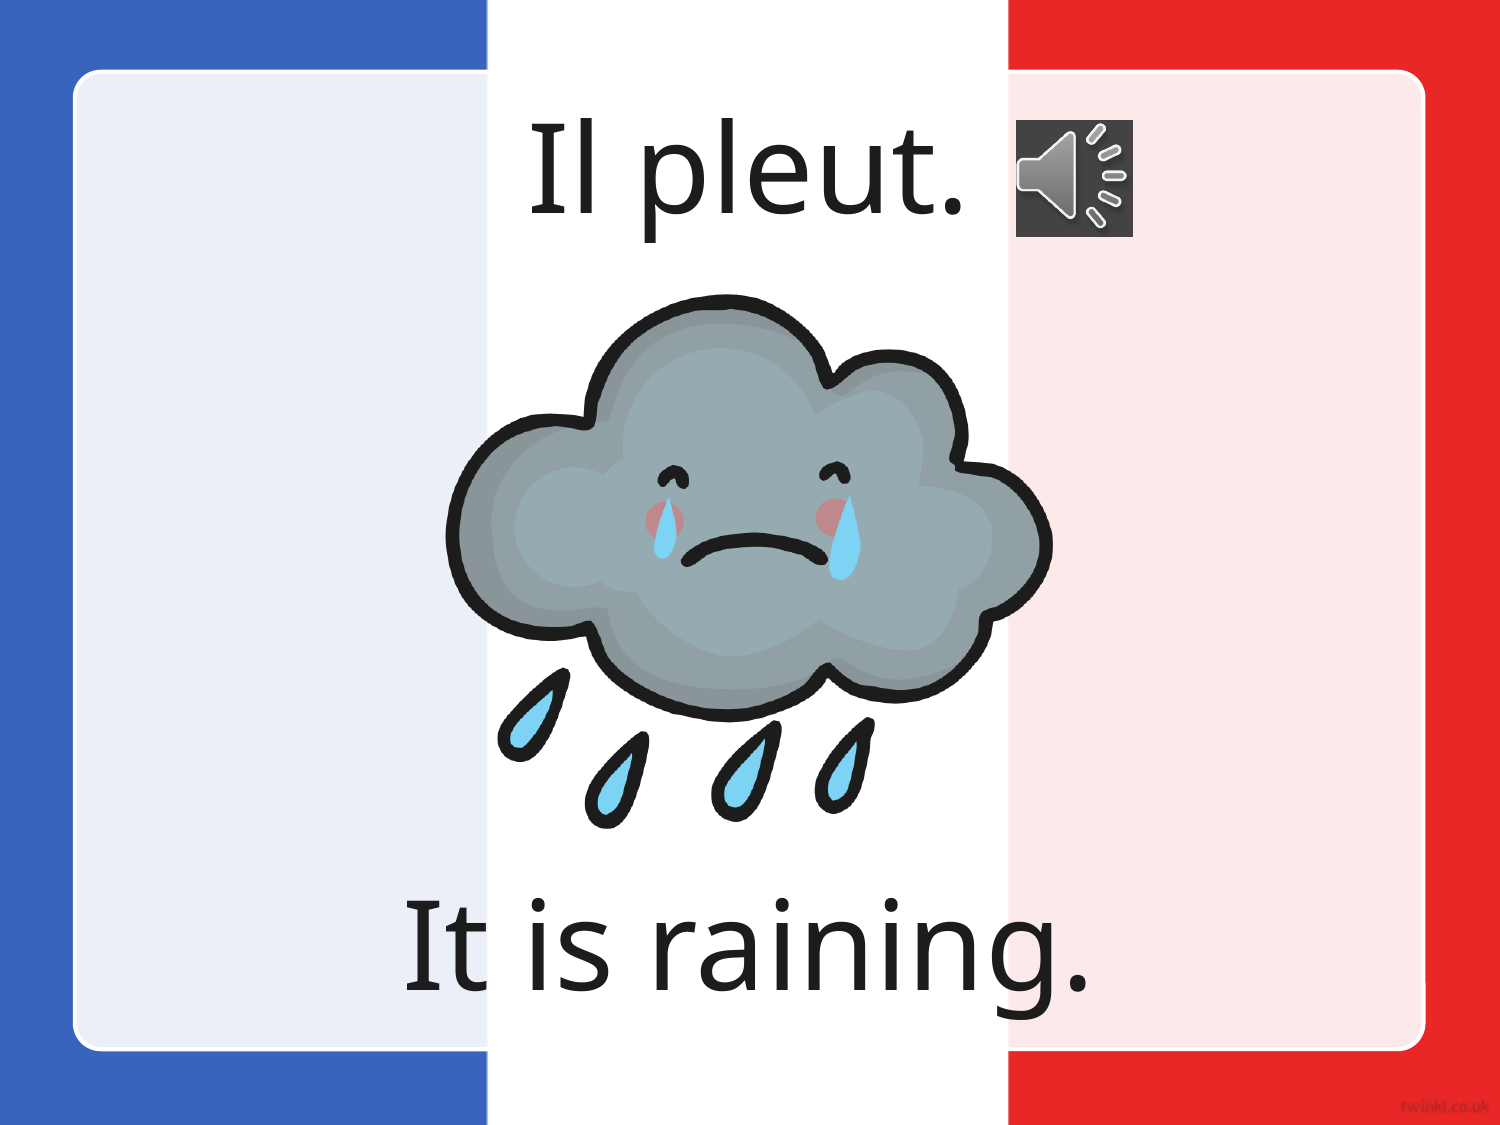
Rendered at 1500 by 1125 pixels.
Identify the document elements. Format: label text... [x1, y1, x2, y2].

picture [0, 0, 1500, 1125]
title Il pleut. [75, 91, 1424, 255]
text_box It is raining. [74, 868, 1424, 1032]
